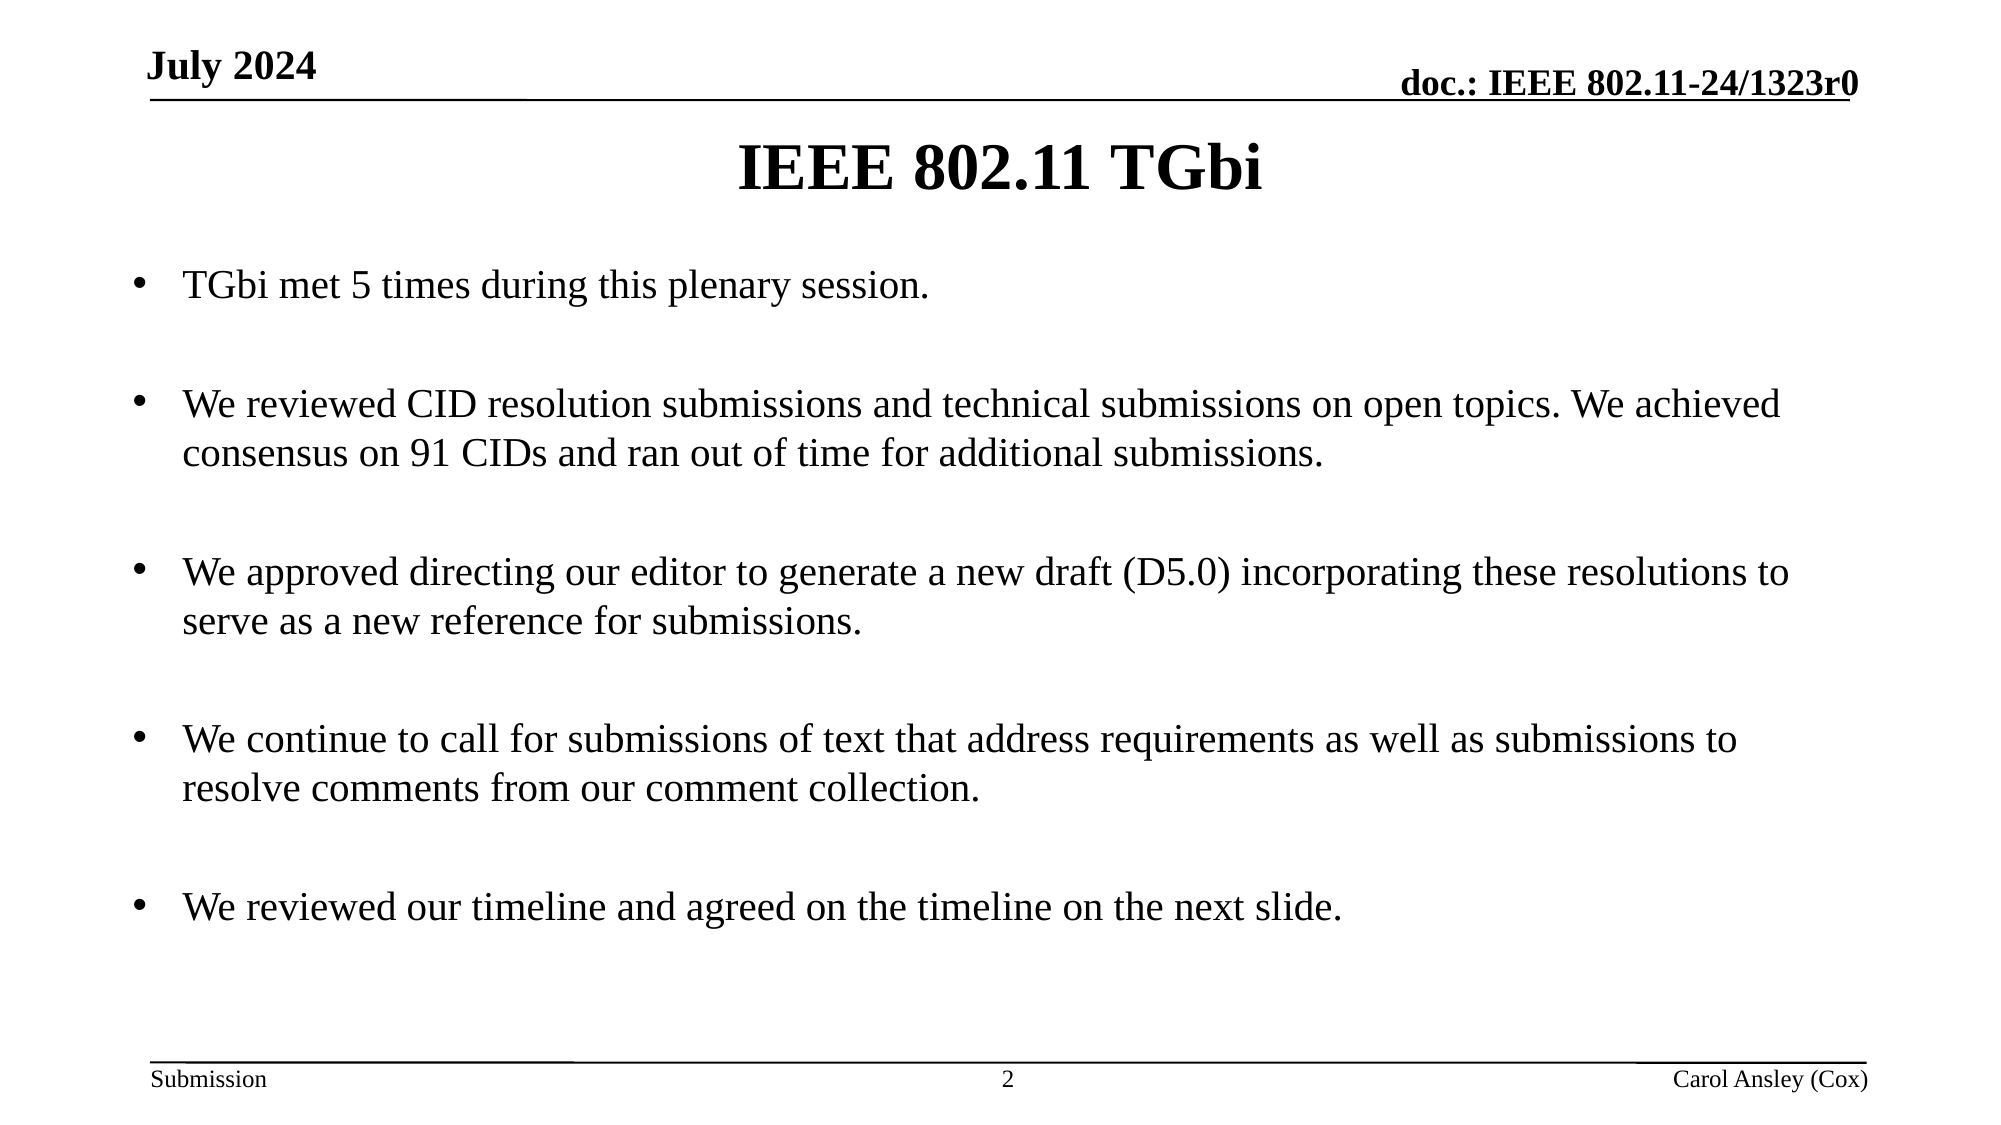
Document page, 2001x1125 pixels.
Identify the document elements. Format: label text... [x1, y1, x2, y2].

text_box Carol Ansley (Cox) [1171, 1062, 1869, 1093]
slide_number 2 [997, 1061, 1020, 1093]
list TGbi met 5 times during this plenary session. We reviewed CID resolution submissions and technical submissions on open topics. We achieved consensus on 91 CIDs and ran out of time for additional submissions. We approved directing our editor to generate a new draft (D5.0) incorporating these resolutions to serve as a new reference for submissions. We continue to call for submissions of text that address requirements as well as submissions to resolve comments from our comment collection. We reviewed our timeline and agreed on the timeline on the next slide. [124, 249, 1801, 1001]
title IEEE 802.11 TGbi [361, 74, 1638, 249]
